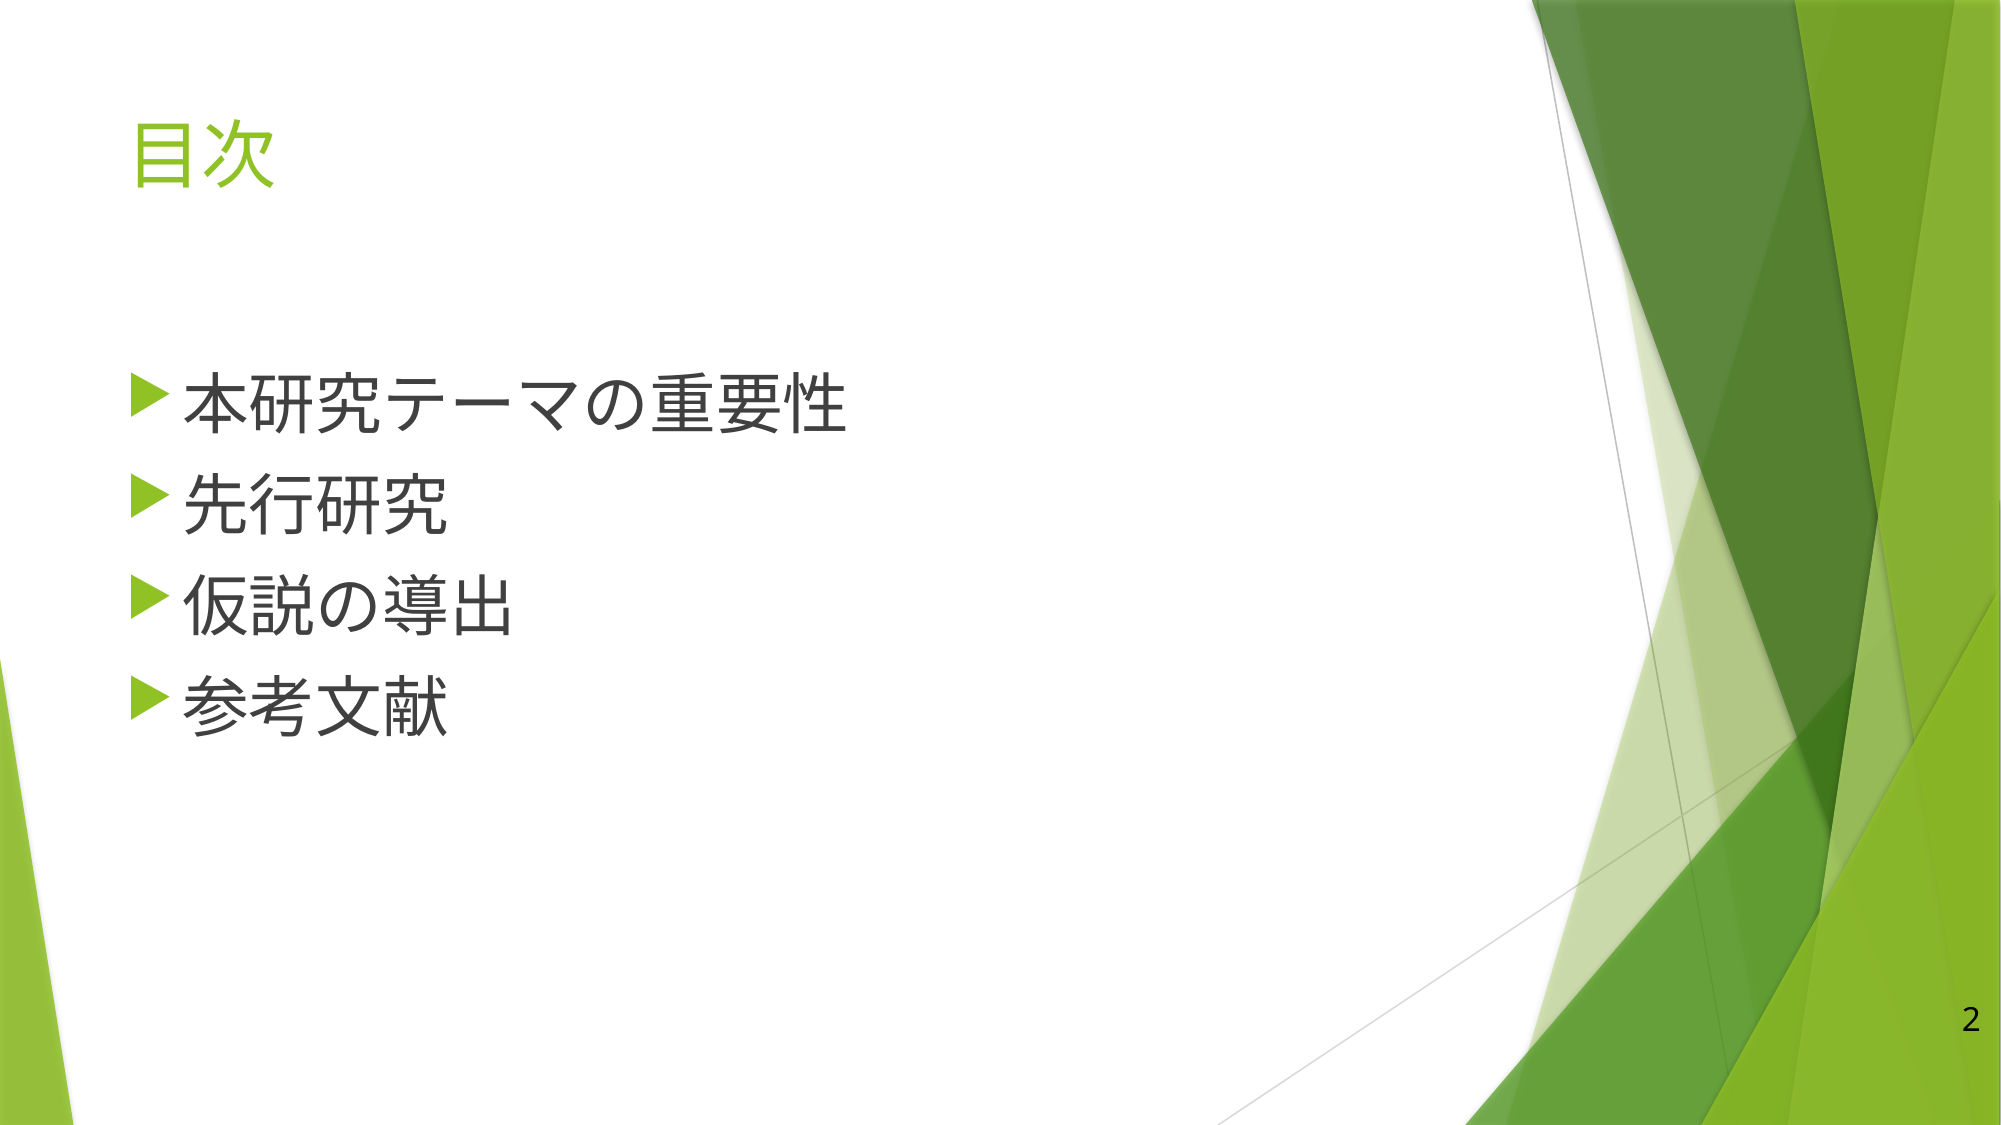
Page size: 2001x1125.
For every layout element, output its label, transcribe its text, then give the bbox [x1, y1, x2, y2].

title 目次 [111, 99, 1522, 317]
slide_number 2 [1883, 991, 1996, 1051]
list 本研究テーマの重要性 先行研究 仮説の導出 参考文献 [111, 354, 1522, 992]
